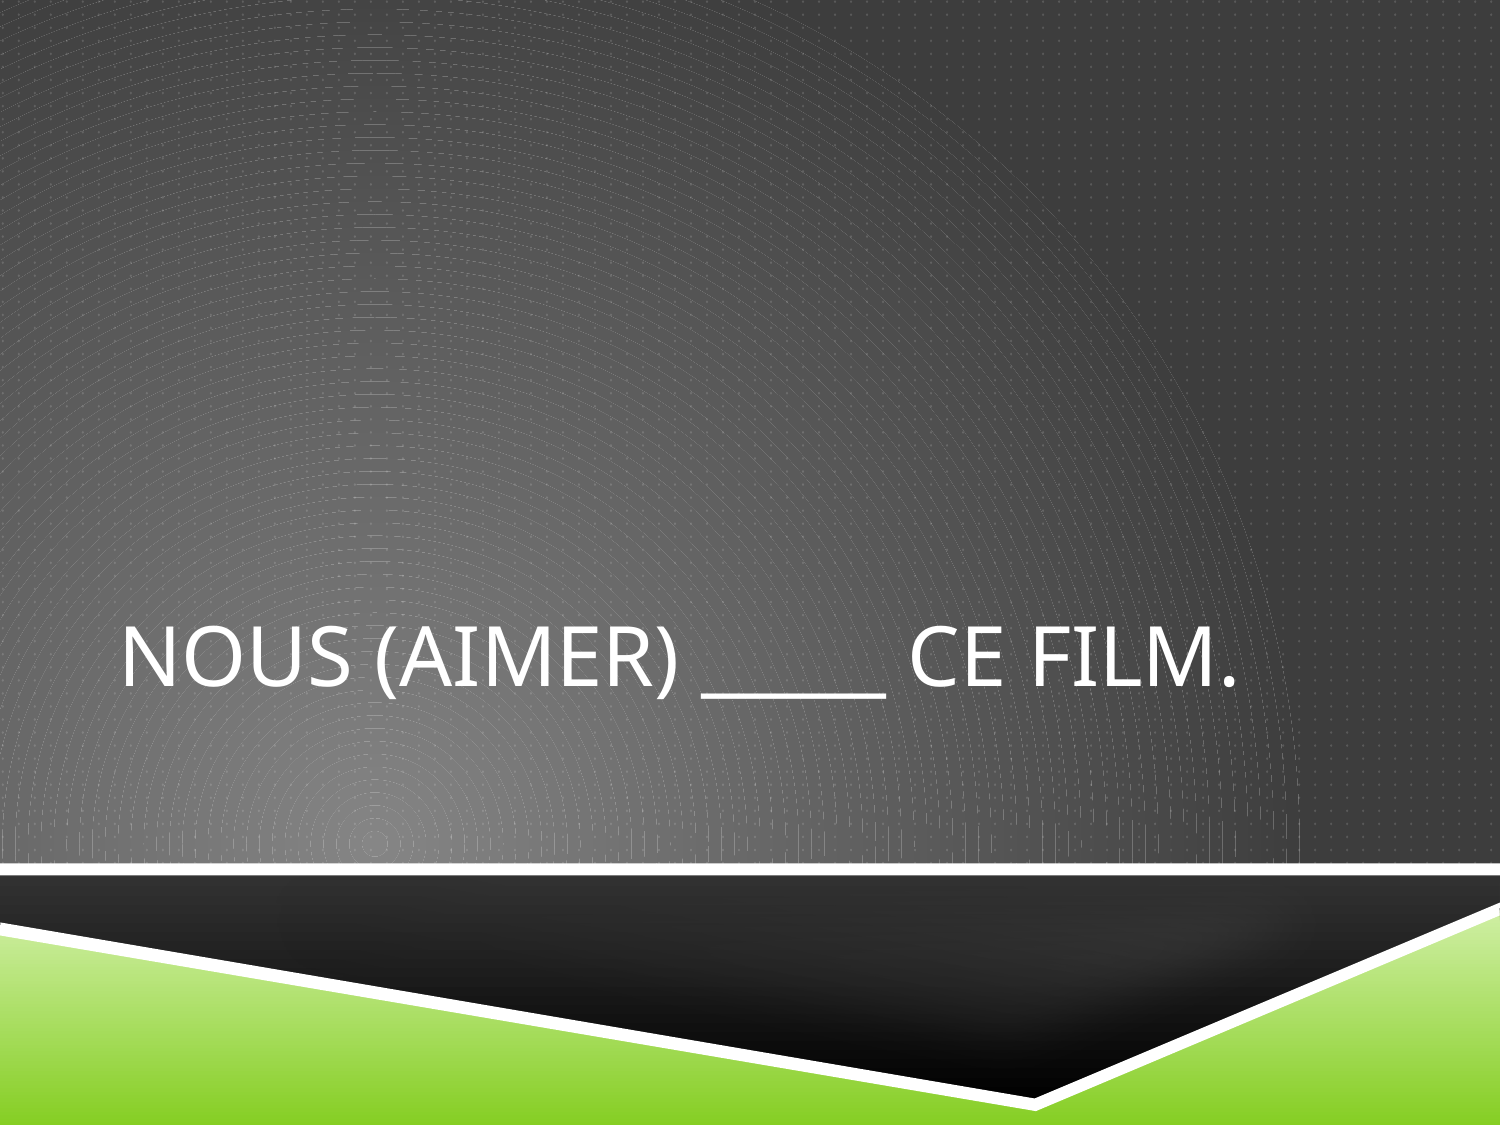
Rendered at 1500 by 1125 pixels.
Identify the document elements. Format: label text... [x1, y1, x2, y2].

title Nous (aimer) _____ ce film. [118, 596, 1394, 820]
